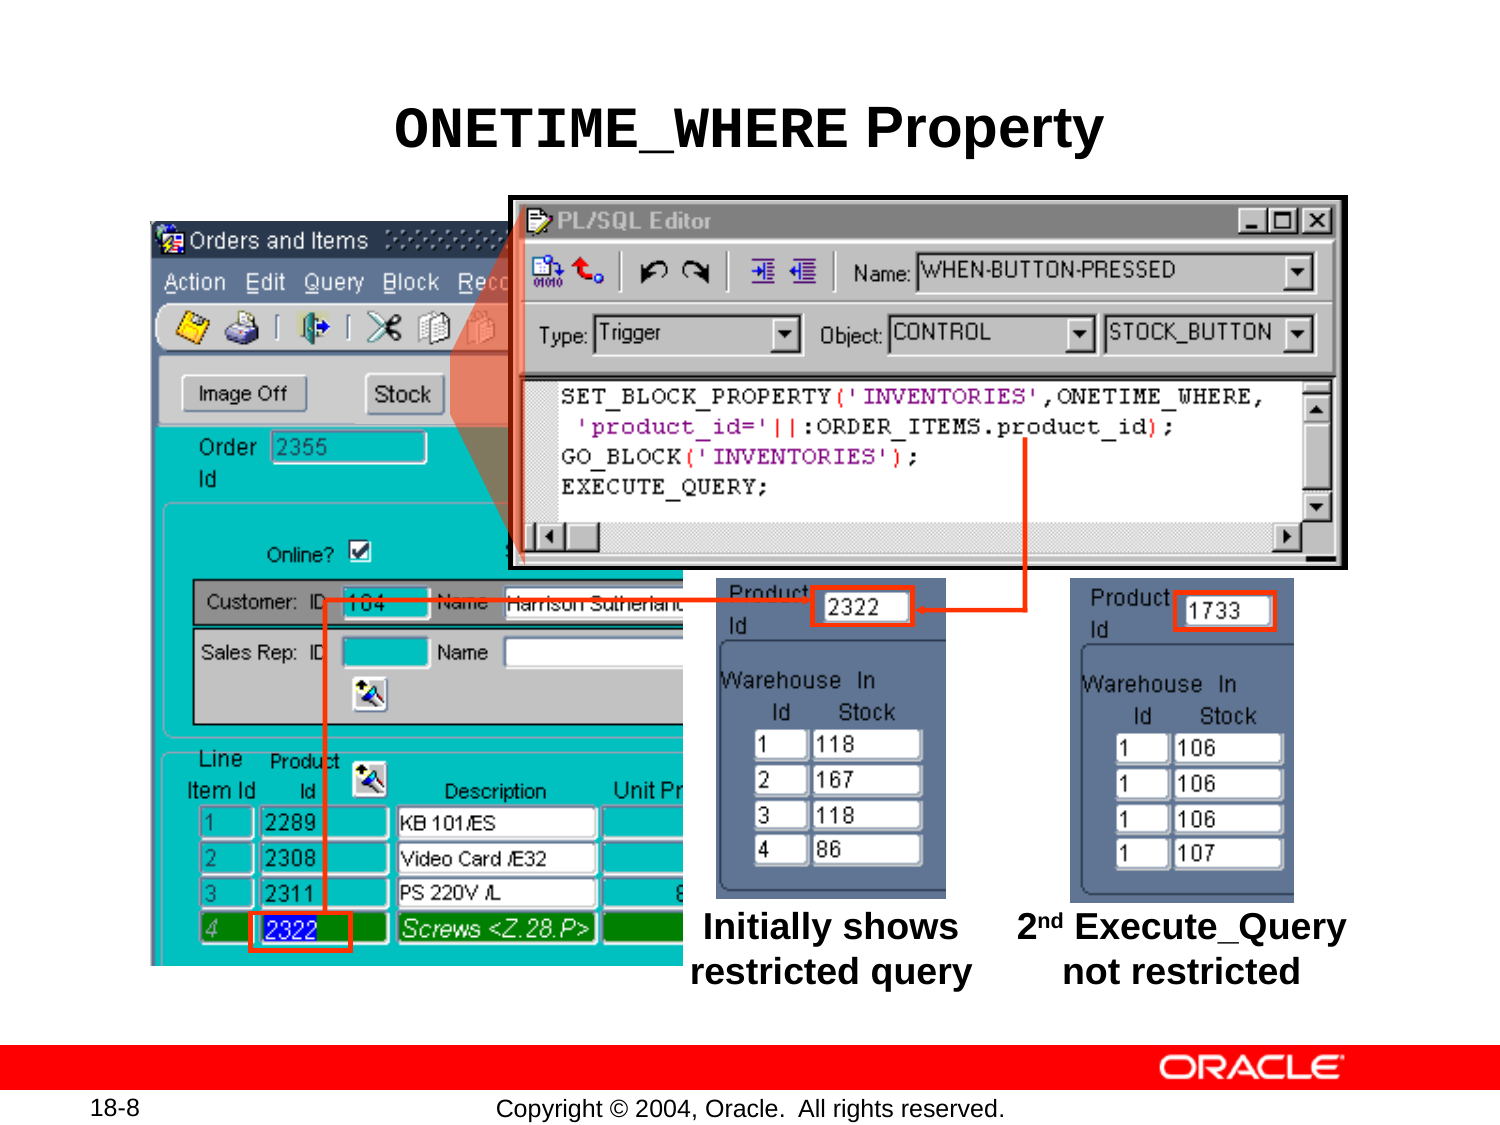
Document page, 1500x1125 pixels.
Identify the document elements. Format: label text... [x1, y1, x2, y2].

text_box Initially shows restricted query [687, 899, 975, 995]
picture [716, 577, 946, 899]
title ONETIME_WHERE Property [149, 87, 1351, 232]
text_box 2nd Execute_Query not restricted [1014, 899, 1350, 995]
picture [149, 199, 1344, 966]
picture [1070, 577, 1294, 903]
